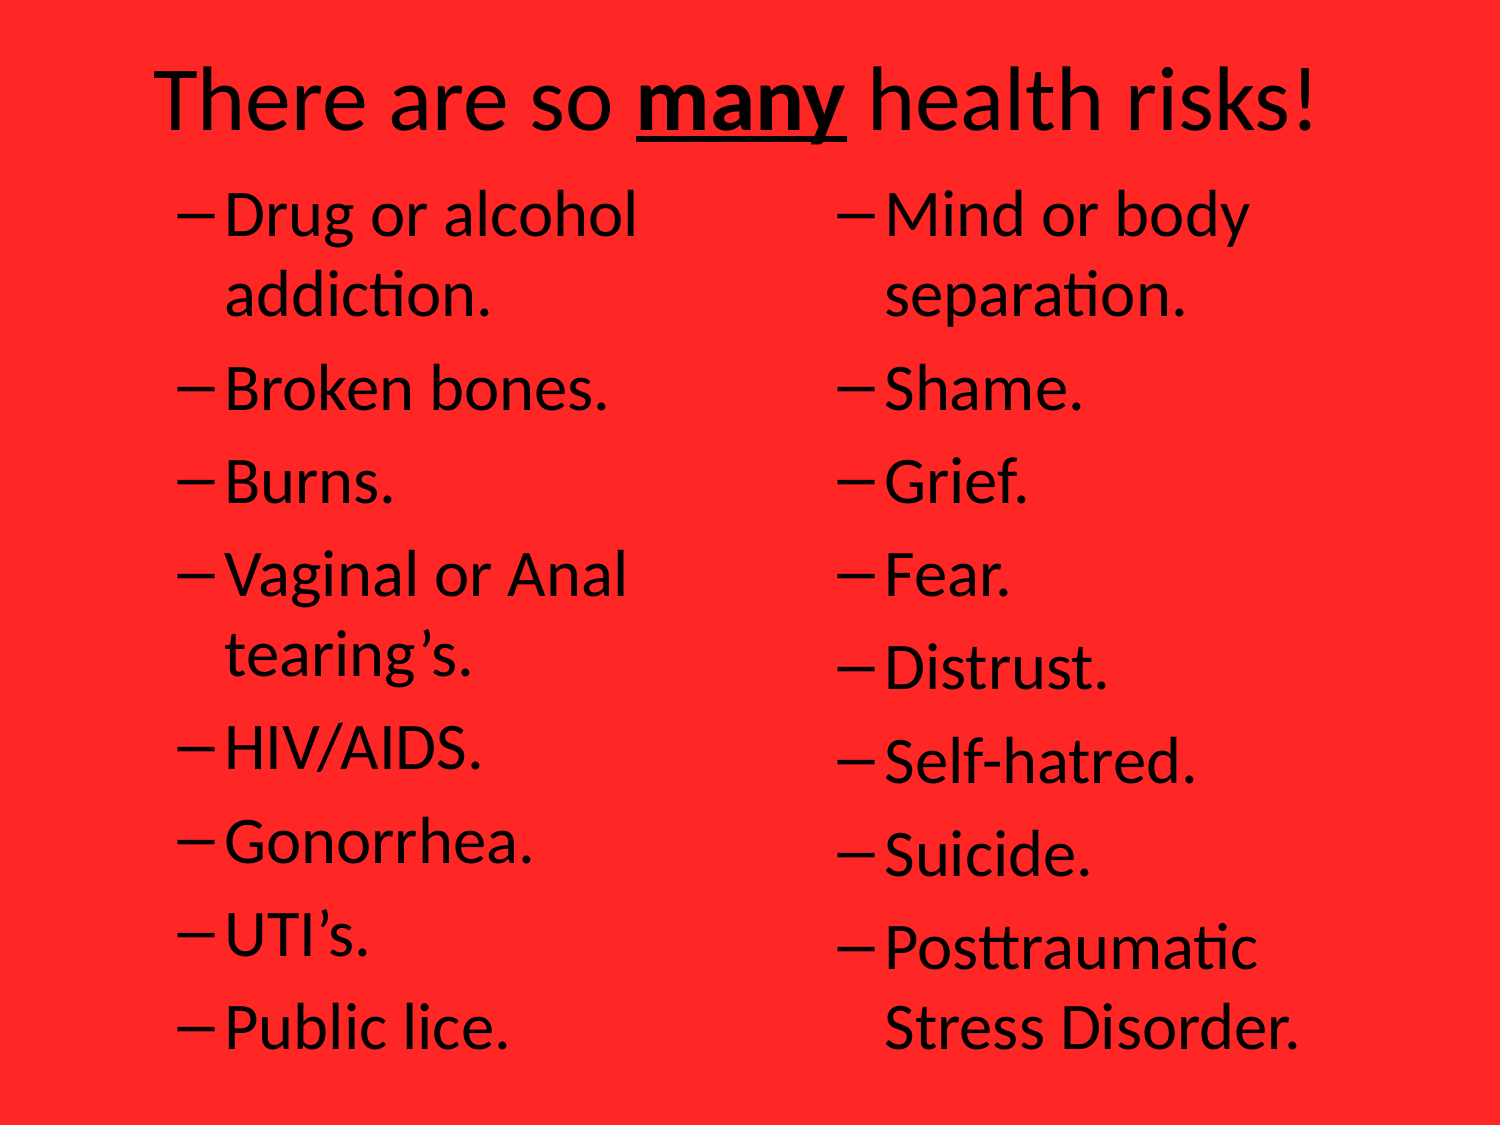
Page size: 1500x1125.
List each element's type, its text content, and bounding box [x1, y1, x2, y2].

title There are so many health risks! [62, 0, 1413, 188]
list Drug or alcohol addiction. Broken bones. Burns. Vaginal or Anal tearing’s. HIV/AIDS. Gonorrhea. UTI’s. Public lice. Mind or body separation. Shame. Grief. Fear. Distrust. Self-hatred. Suicide. Posttraumatic Stress Disorder. [87, 162, 1438, 1088]
